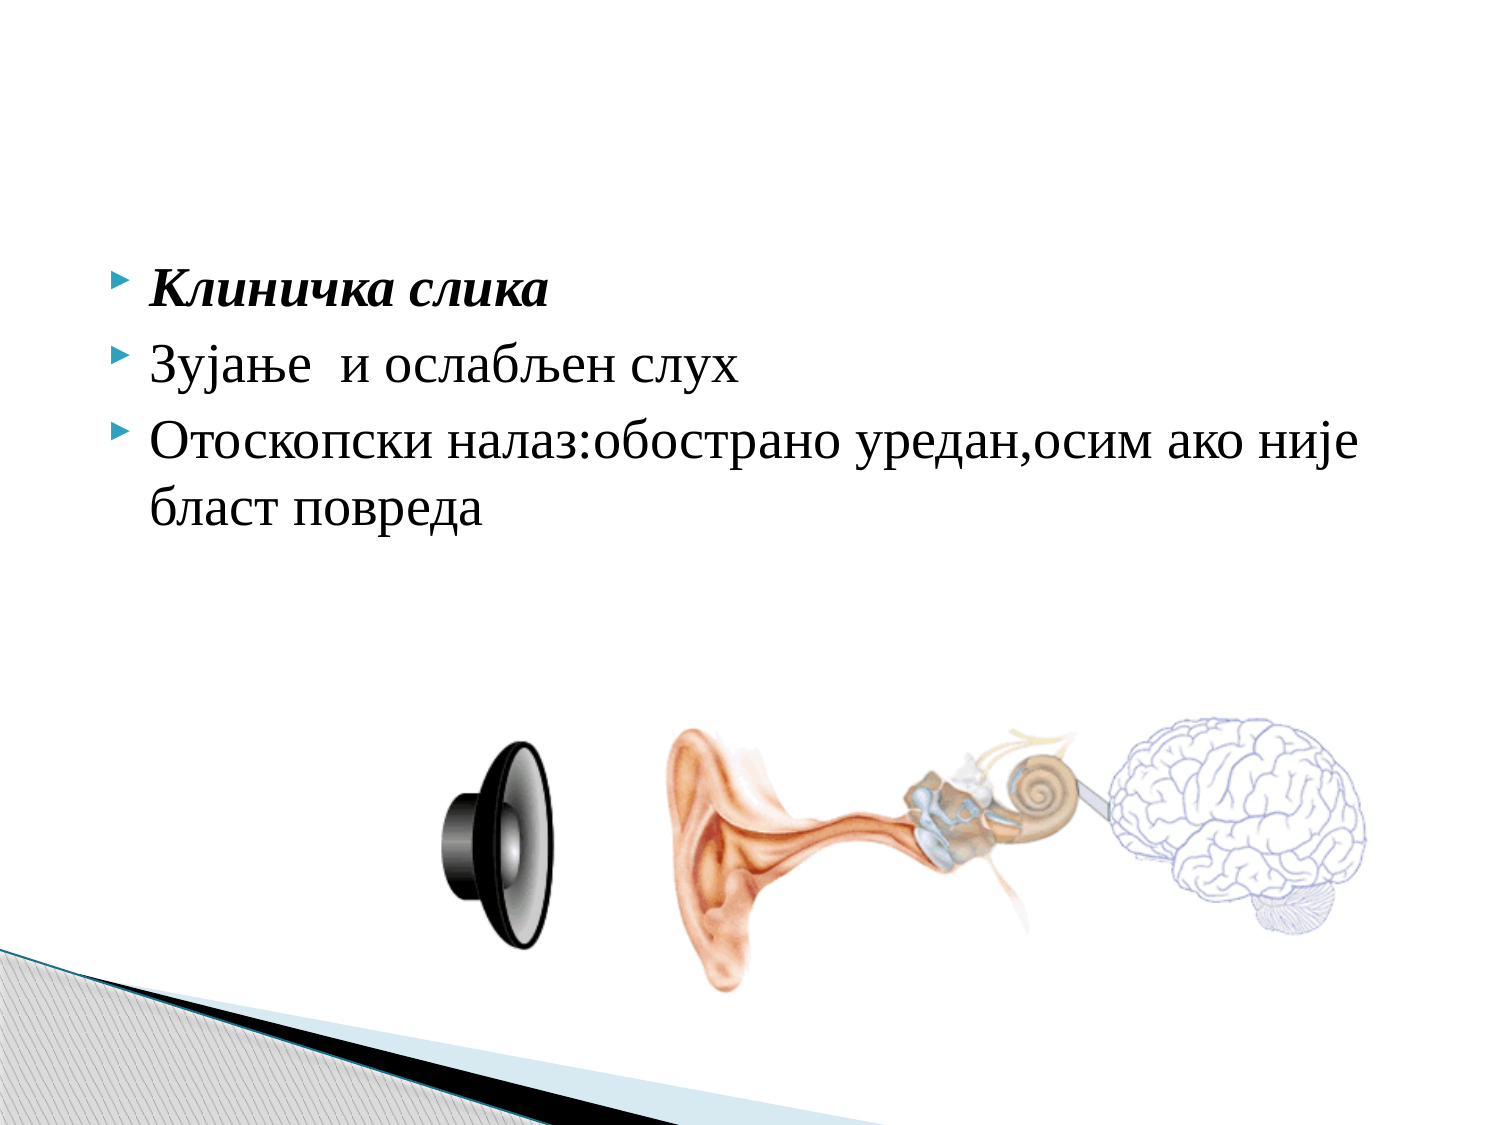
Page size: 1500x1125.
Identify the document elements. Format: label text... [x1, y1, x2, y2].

list Клиничка слика Зујање и ослабљен слух Отоскопски налаз:обострано уредан,осим ако није бласт повреда [74, 242, 1426, 986]
picture [437, 687, 1376, 1008]
